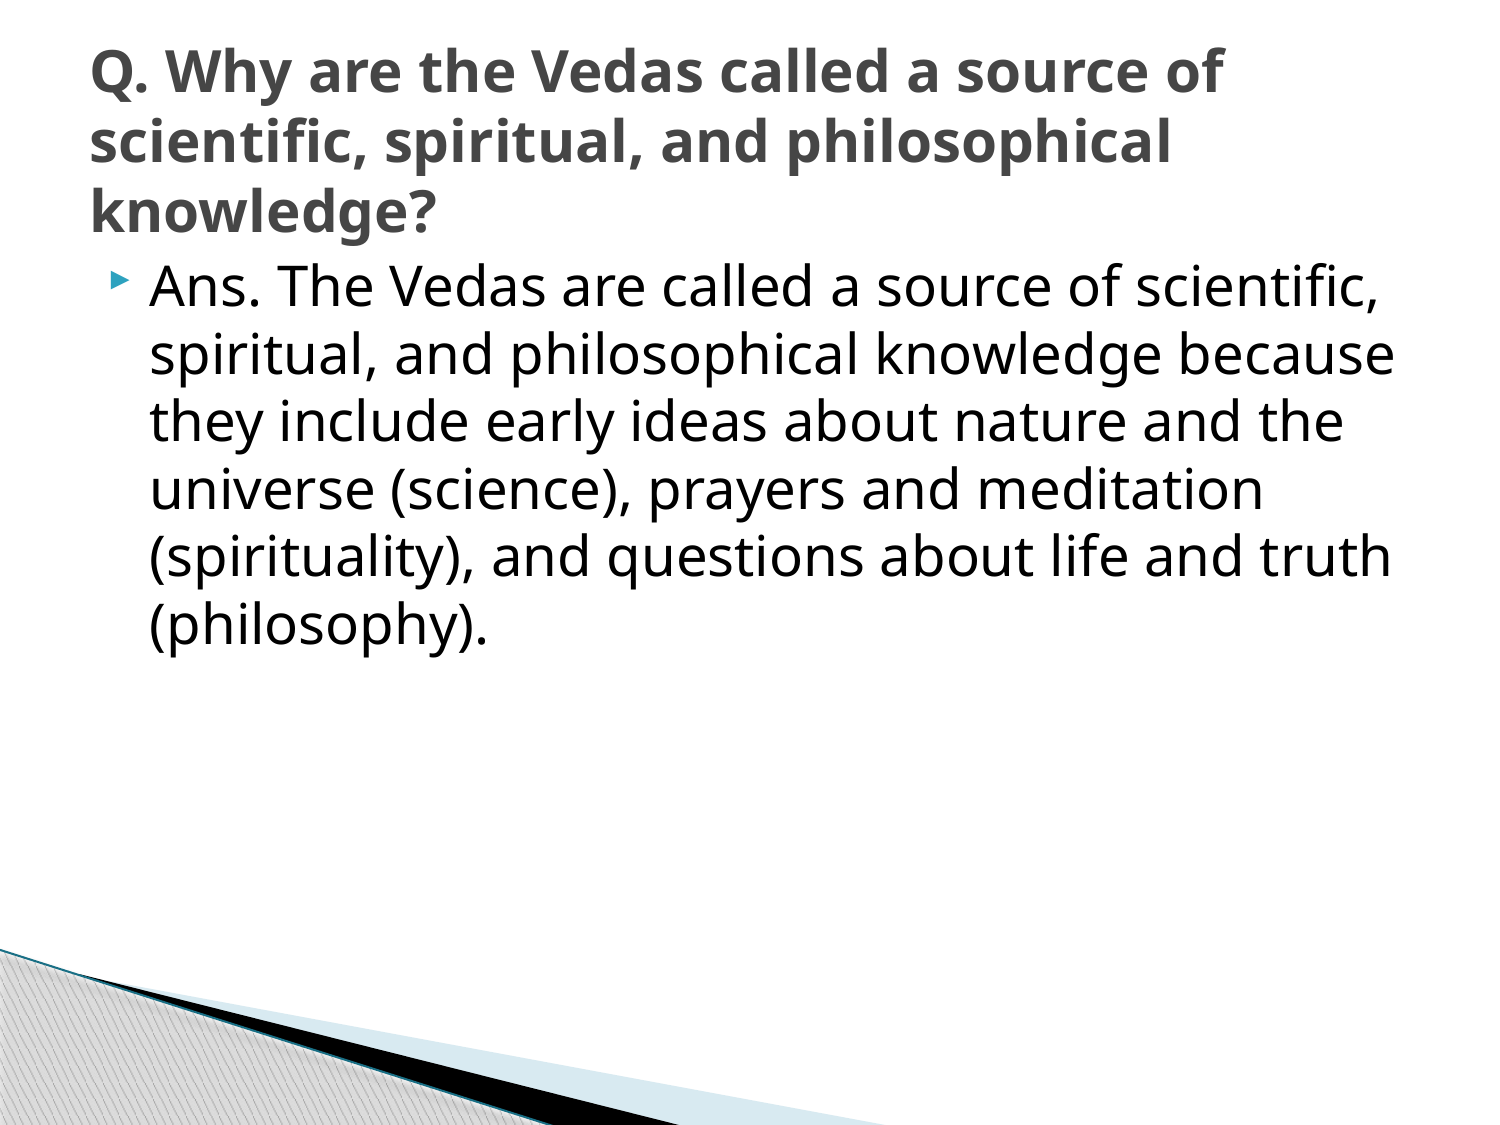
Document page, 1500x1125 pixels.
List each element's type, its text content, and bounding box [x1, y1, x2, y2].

list Ans. The Vedas are called a source of scientific, spiritual, and philosophical knowledge because they include early ideas about nature and the universe (science), prayers and meditation (spirituality), and questions about life and truth (philosophy). [75, 243, 1425, 986]
title Q. Why are the Vedas called a source of scientific, spiritual, and philosophical knowledge? [75, 45, 1425, 233]
